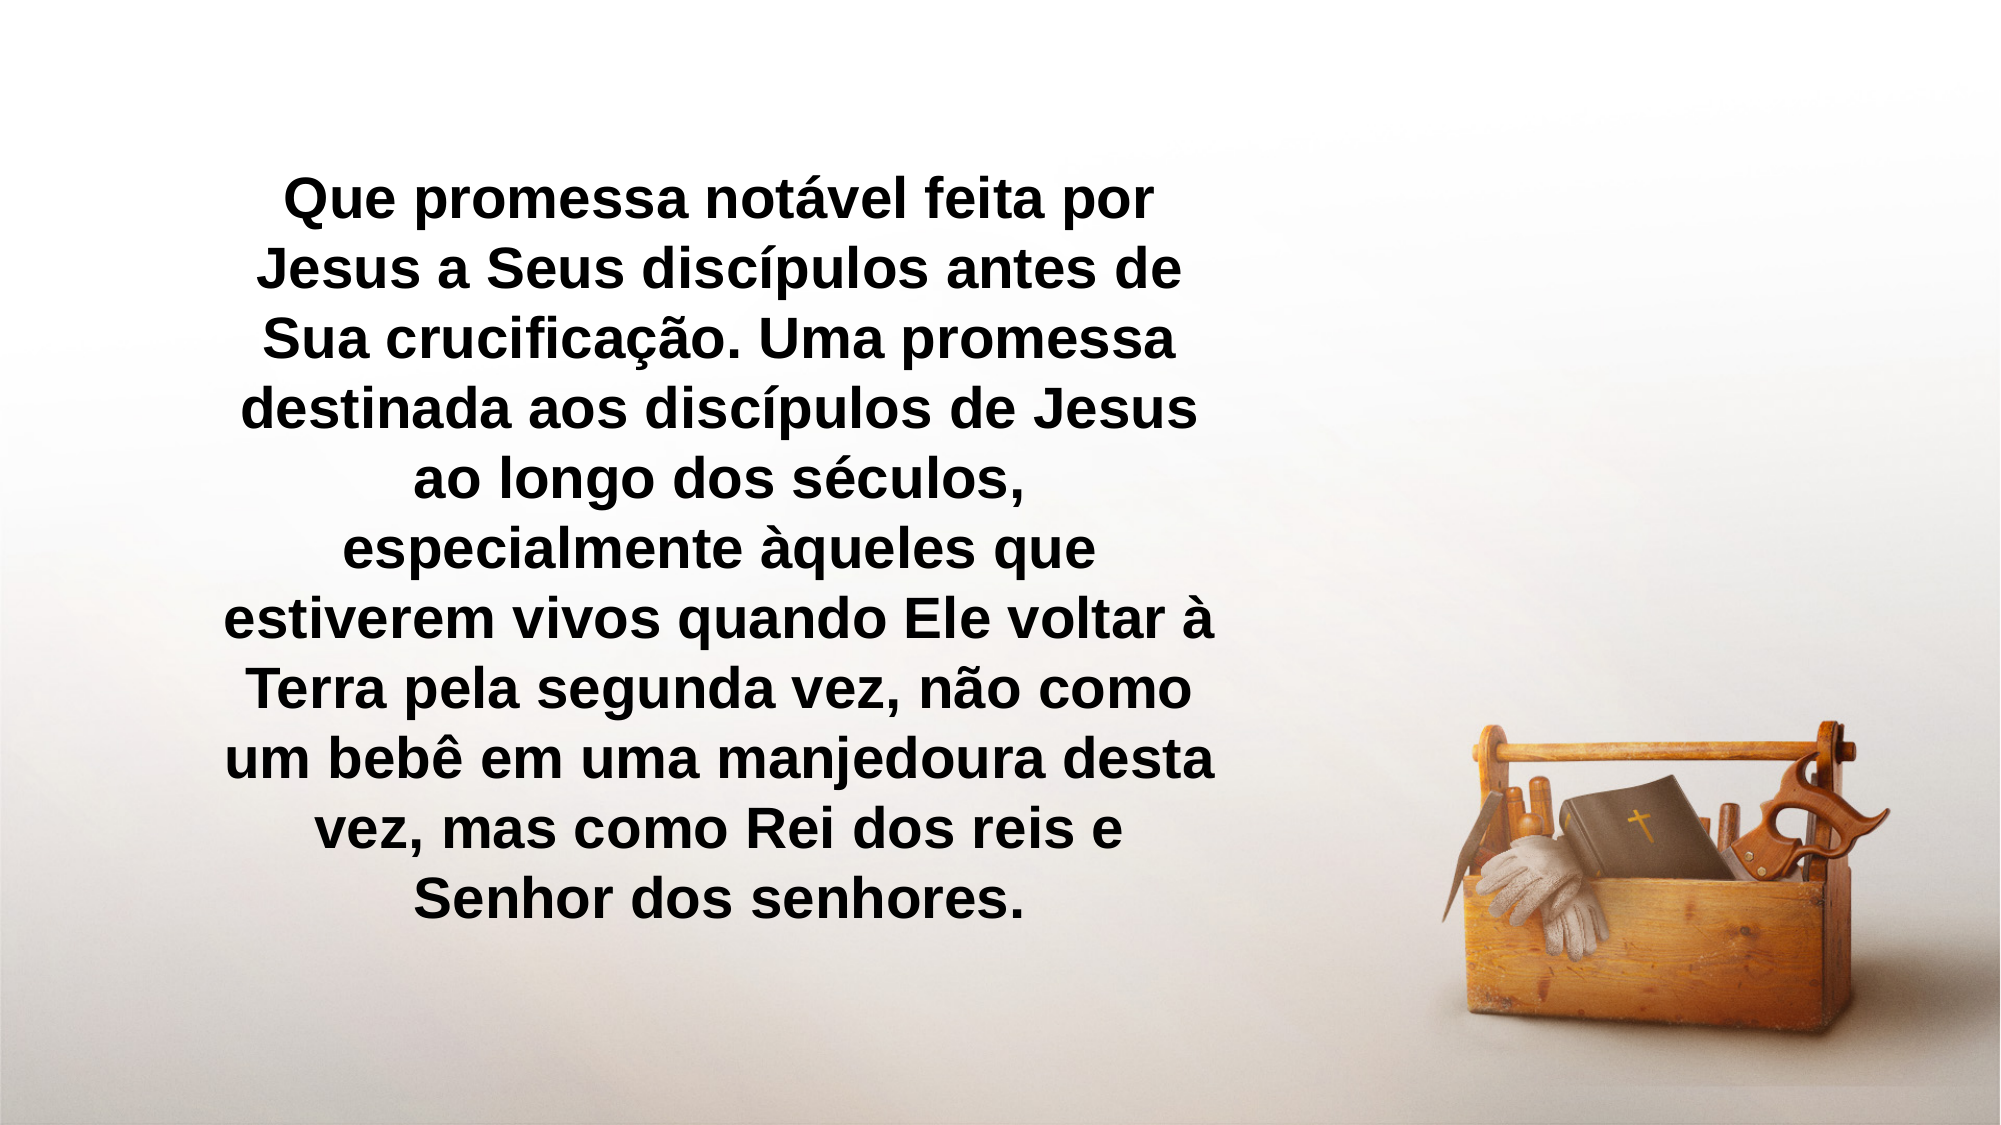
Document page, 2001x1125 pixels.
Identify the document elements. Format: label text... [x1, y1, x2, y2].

picture [0, 0, 2001, 1125]
text_box Que promessa notável feita por Jesus a Seus discípulos antes de Sua crucificação. Uma promessa destinada aos discípulos de Jesus ao longo dos séculos, especialmente àqueles que estiverem vivos quando Ele voltar à Terra pela segunda vez, não como um bebê em uma manjedoura desta vez, mas como Rei dos reis e Senhor dos senhores. [205, 152, 1235, 938]
